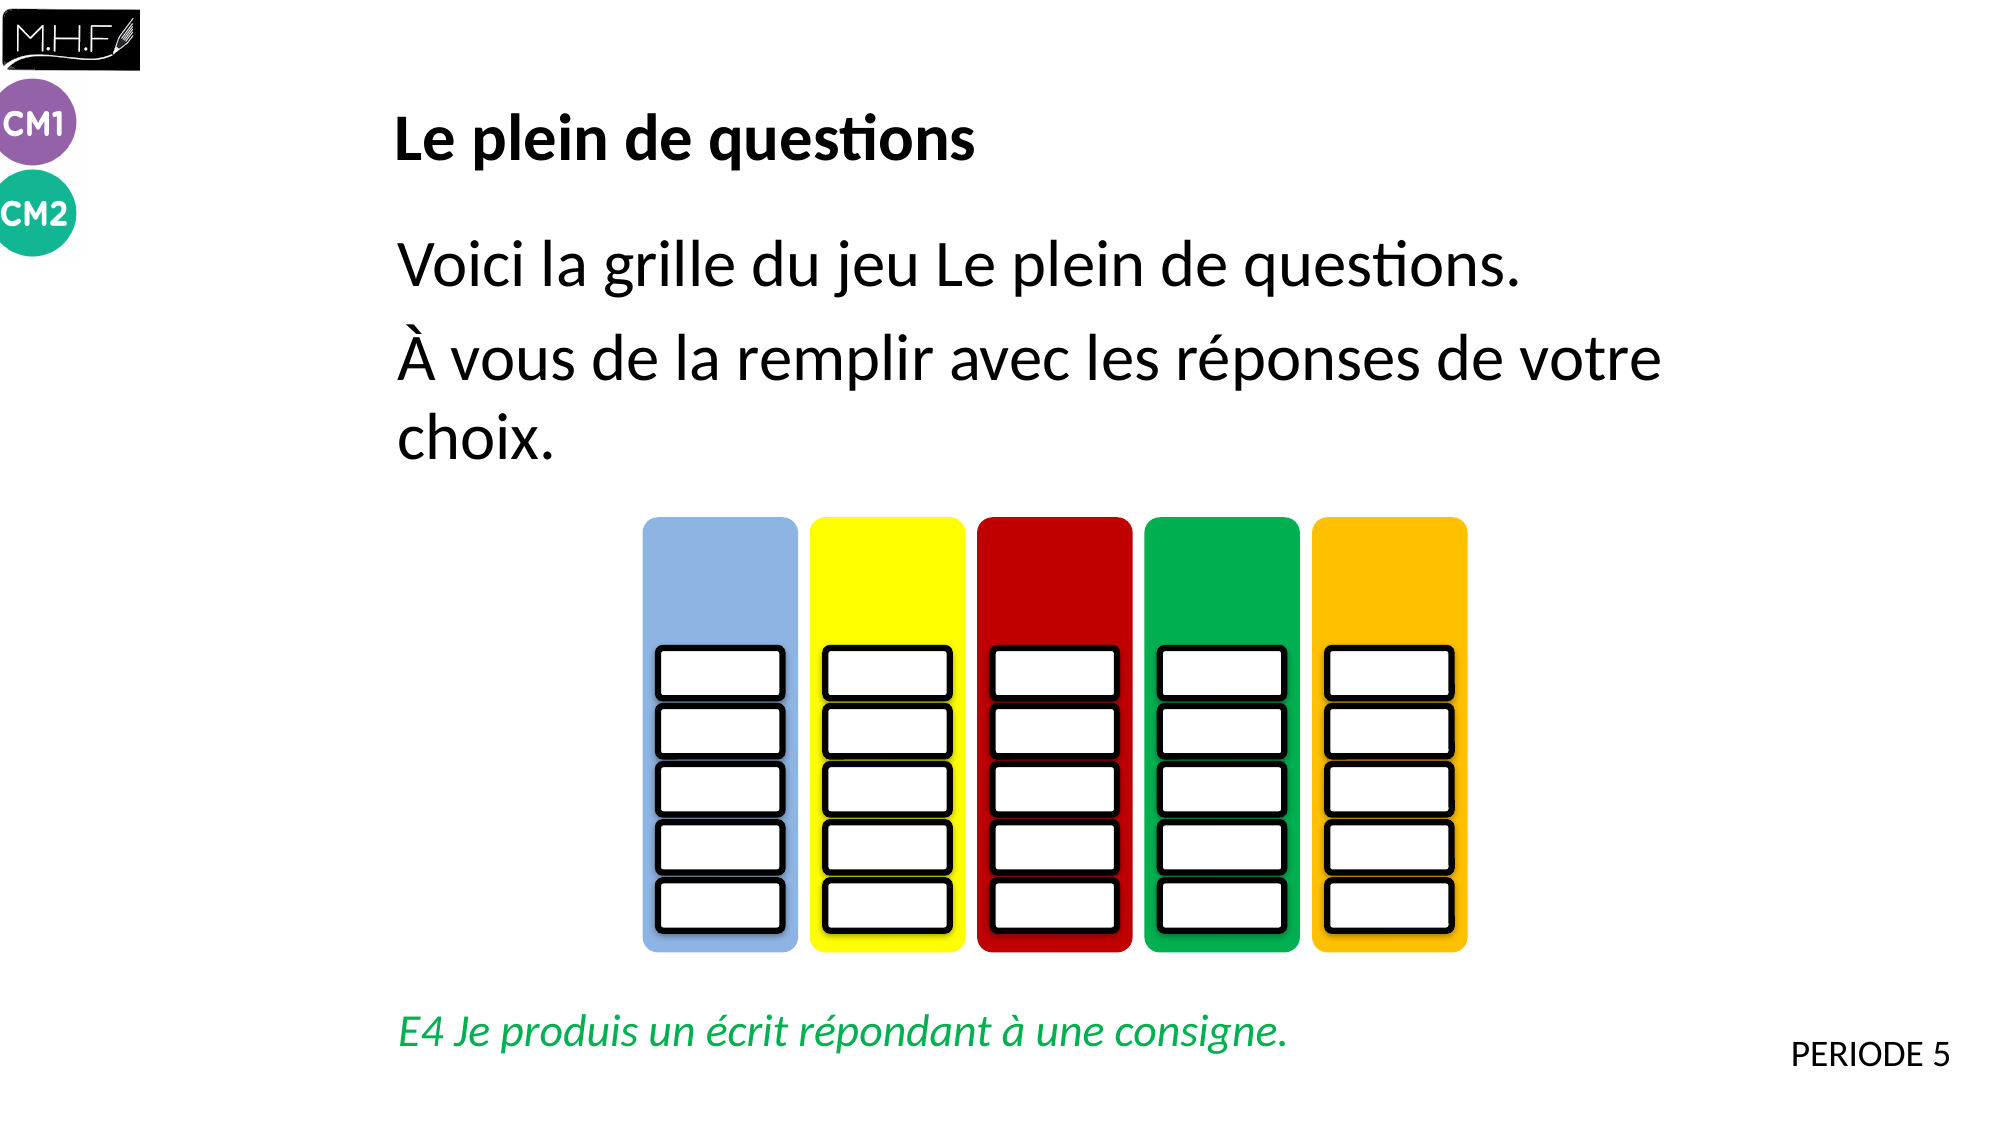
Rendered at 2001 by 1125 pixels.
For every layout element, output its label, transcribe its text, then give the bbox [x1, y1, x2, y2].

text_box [642, 517, 1468, 953]
text_box PERIODE 5 [1362, 1021, 1967, 1082]
text_box Le plein de questions [379, 73, 1267, 182]
picture [0, 7, 140, 259]
text_box E4 Je produis un écrit répondant à une consigne. [383, 993, 1684, 1064]
text_box Voici la grille du jeu Le plein de questions. À vous de la remplir avec les réponses de votre choix. [382, 212, 1706, 486]
